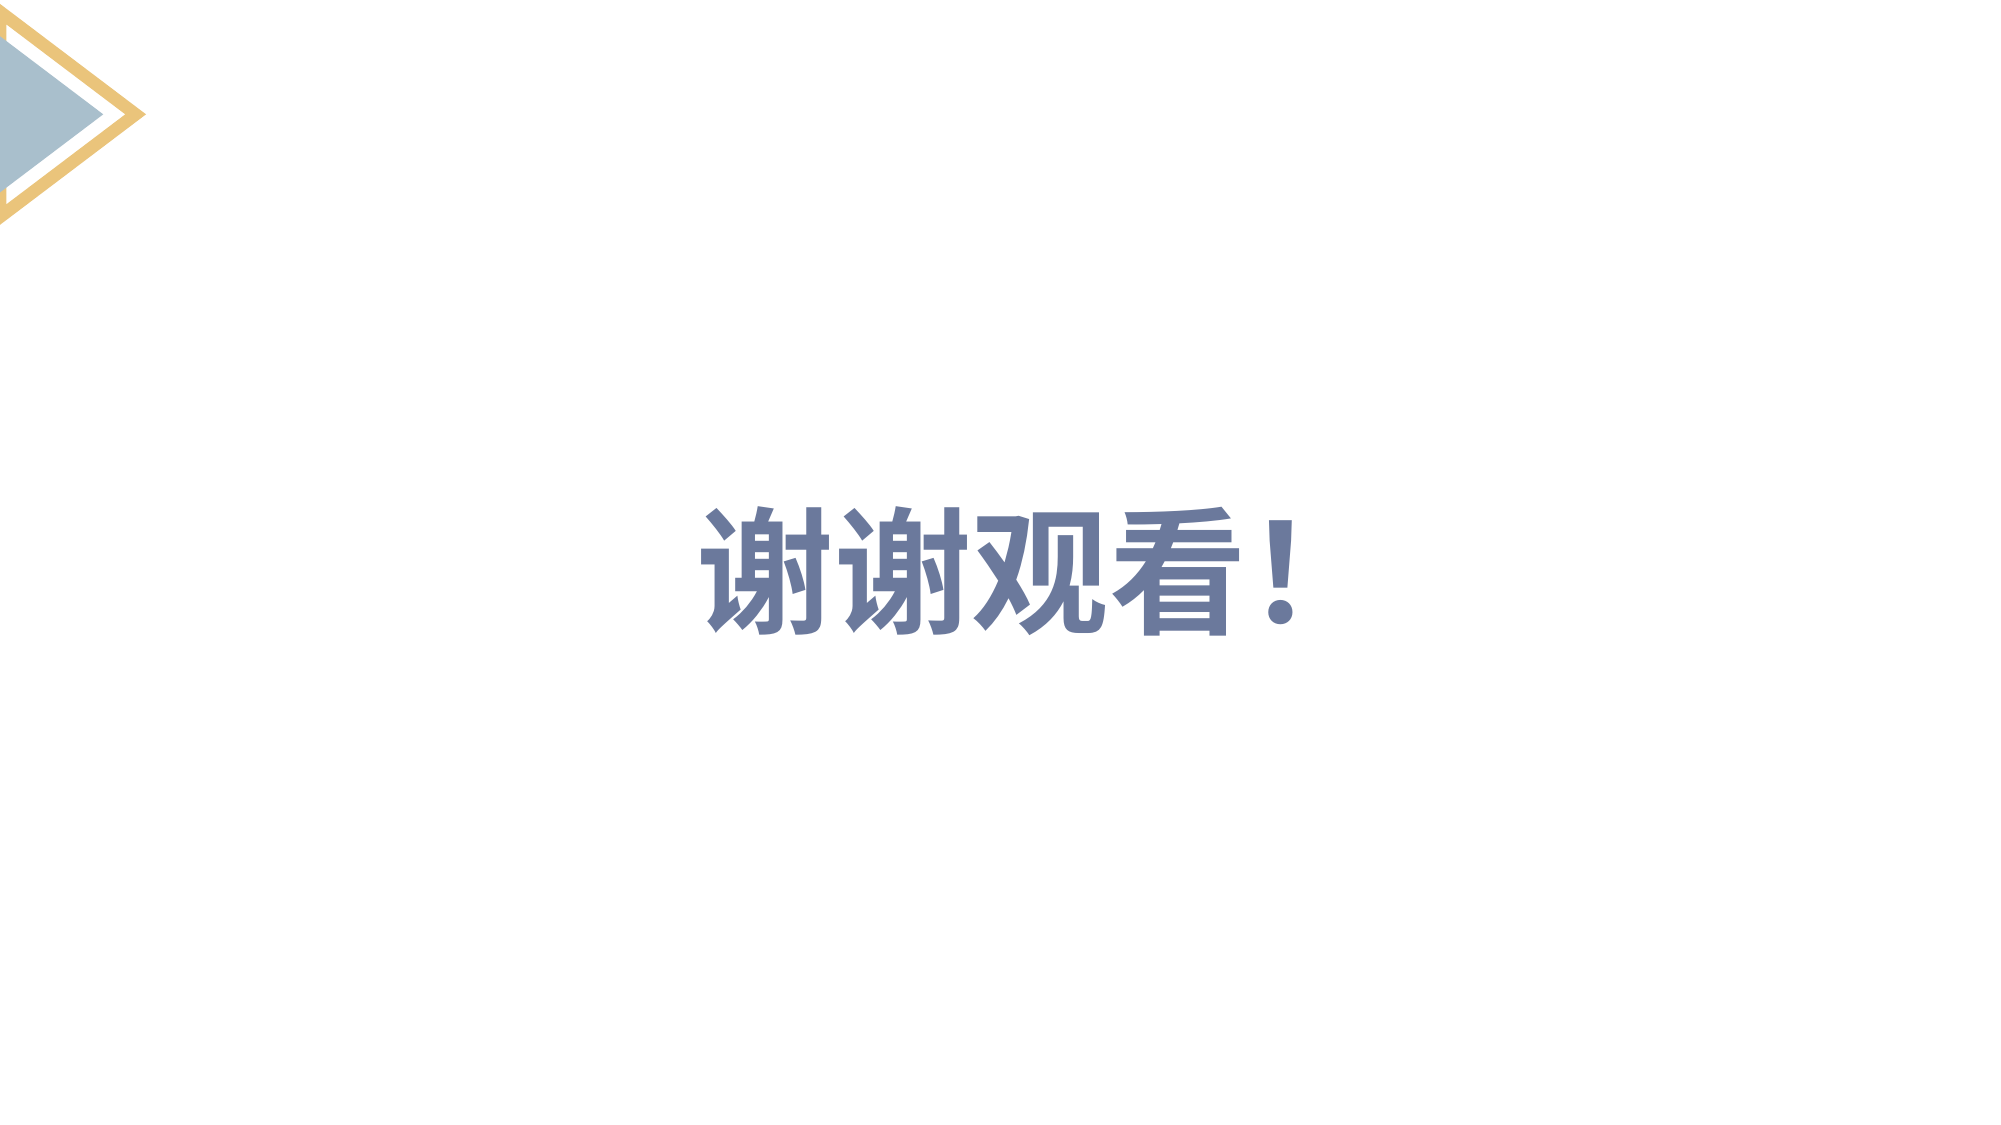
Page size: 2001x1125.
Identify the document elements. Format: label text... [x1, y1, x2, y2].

text_box 谢谢观看！ [165, 479, 1917, 659]
text_box [0, 10, 138, 219]
text_box [0, 34, 105, 194]
